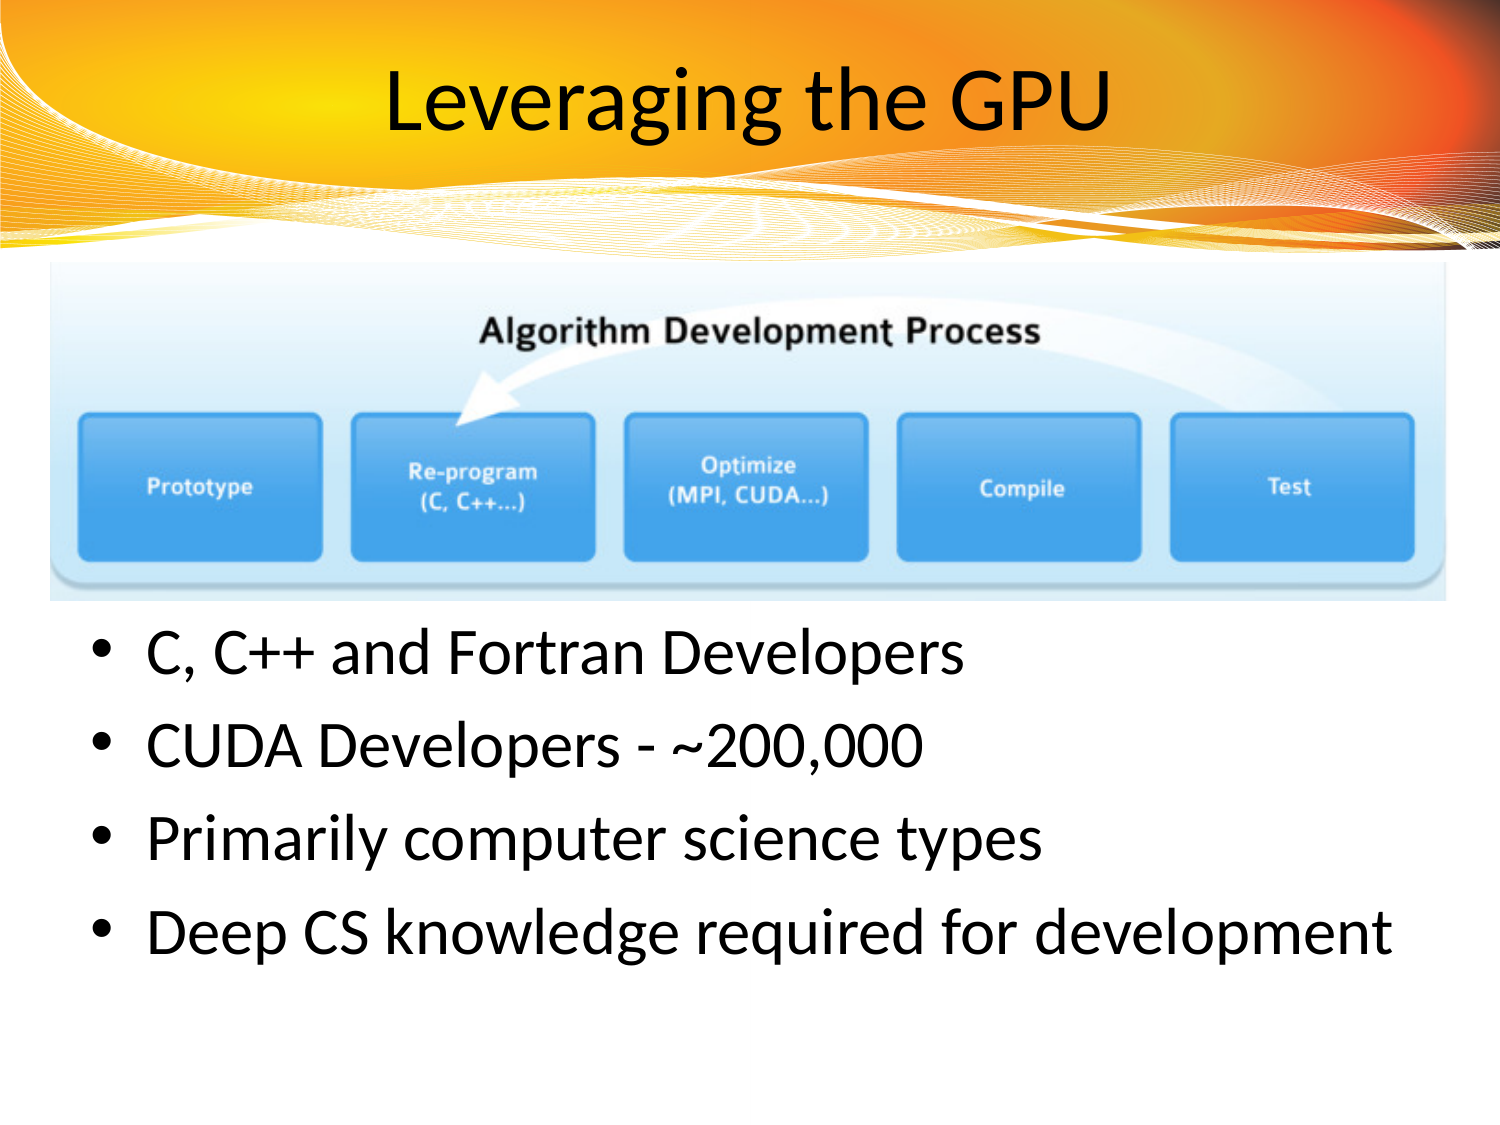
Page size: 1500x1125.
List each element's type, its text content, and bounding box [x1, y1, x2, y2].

title Leveraging the GPU [75, 0, 1425, 188]
picture [0, 0, 1500, 1125]
list C, C++ and Fortran Developers CUDA Developers - ~200,000 Primarily computer science types Deep CS knowledge required for development [75, 610, 1425, 1005]
